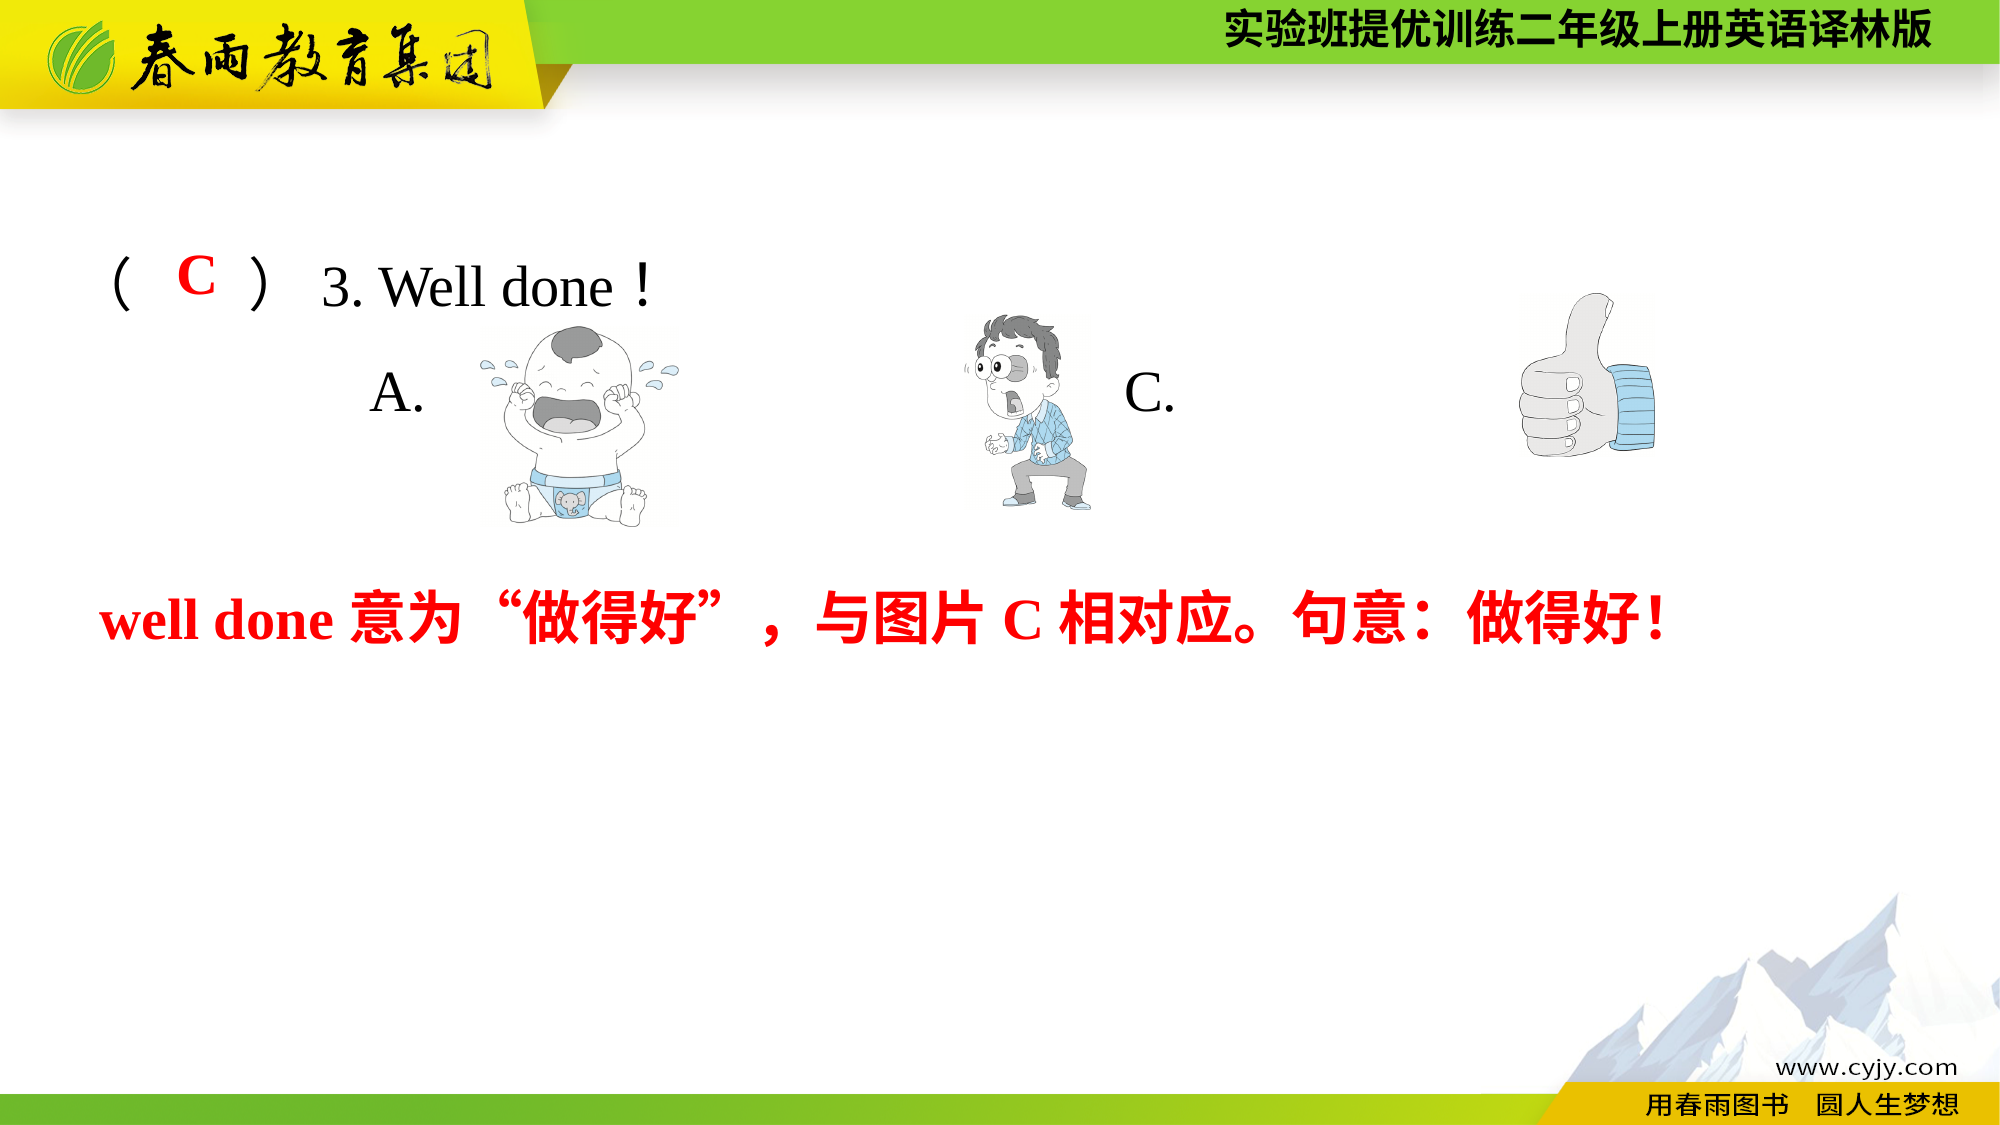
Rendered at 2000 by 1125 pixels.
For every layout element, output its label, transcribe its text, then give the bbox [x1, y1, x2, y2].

text_box C [161, 228, 234, 314]
picture [0, 0, 2000, 1125]
text_box well done意为“做得好”，与图片C相对应。句意：做得好！ [84, 538, 1969, 659]
list （ ）3. Well done！ A. B. C. [59, 205, 1944, 433]
